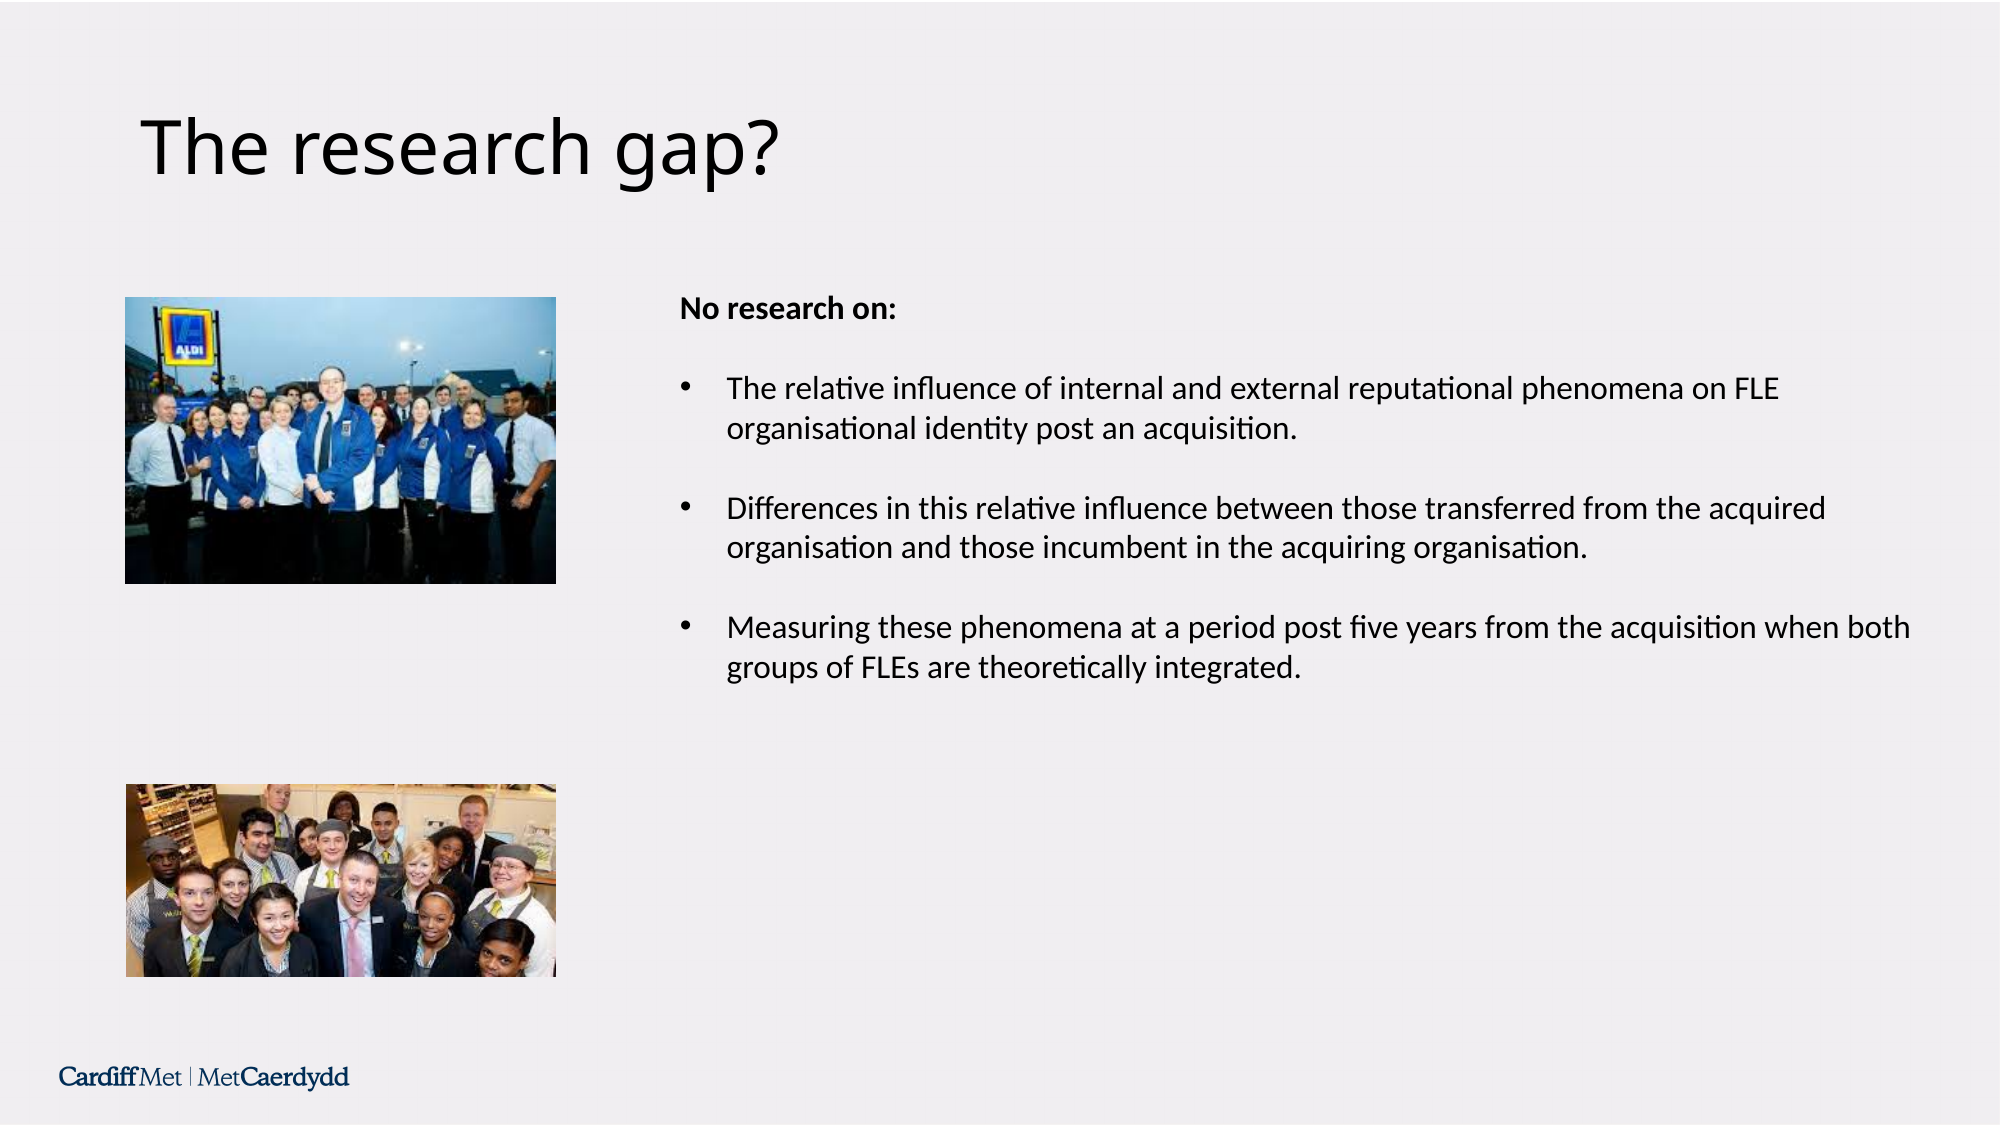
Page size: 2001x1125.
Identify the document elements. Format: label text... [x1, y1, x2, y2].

text_box No research on: The relative influence of internal and external reputational phenomena on FLE organisational identity post an acquisition. Differences in this relative influence between those transferred from the acquired organisation and those incumbent in the acquiring organisation. Measuring these phenomena at a period post five years from the acquisition when both groups of FLEs are theoretically integrated. [665, 278, 1938, 813]
title The research gap? [125, 41, 1851, 260]
picture [0, 2, 2000, 1125]
